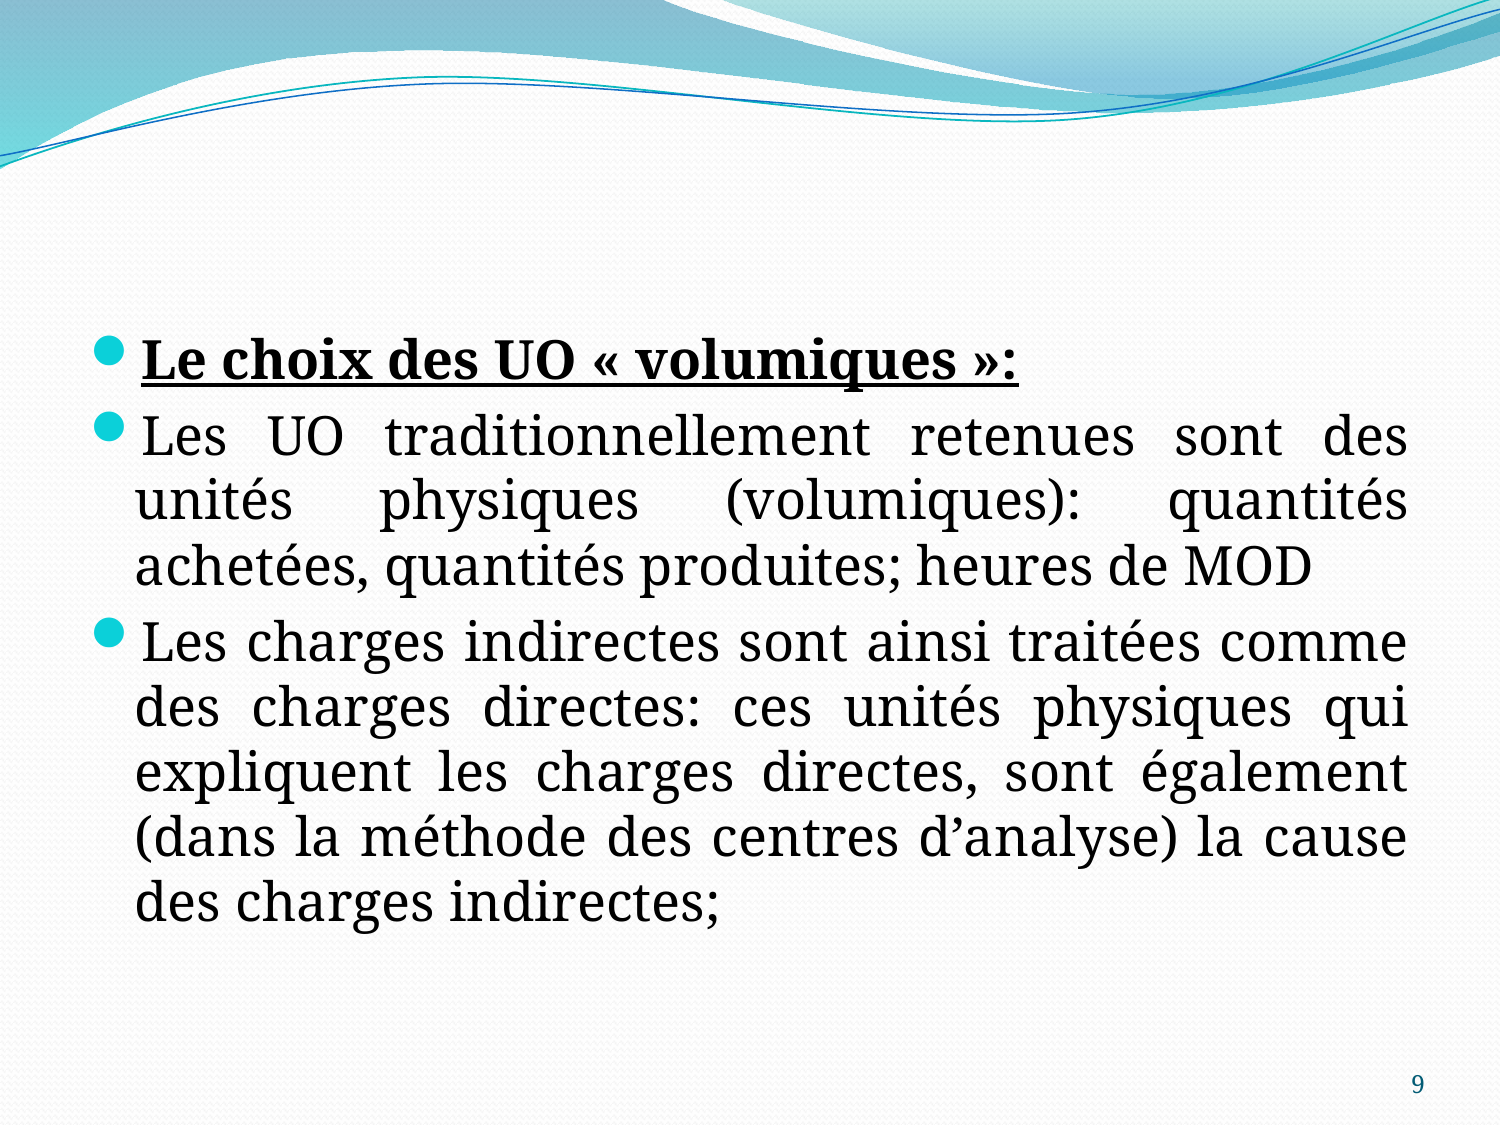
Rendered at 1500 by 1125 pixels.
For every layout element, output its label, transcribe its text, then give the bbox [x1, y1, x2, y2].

list Le choix des UO « volumiques »: Les UO traditionnellement retenues sont des unités physiques (volumiques): quantités achetées, quantités produites; heures de MOD Les charges indirectes sont ainsi traitées comme des charges directes: ces unités physiques qui expliquent les charges directes, sont également (dans la méthode des centres d’analyse) la cause des charges indirectes; [75, 317, 1425, 1038]
slide_number 9 [1299, 1042, 1425, 1103]
